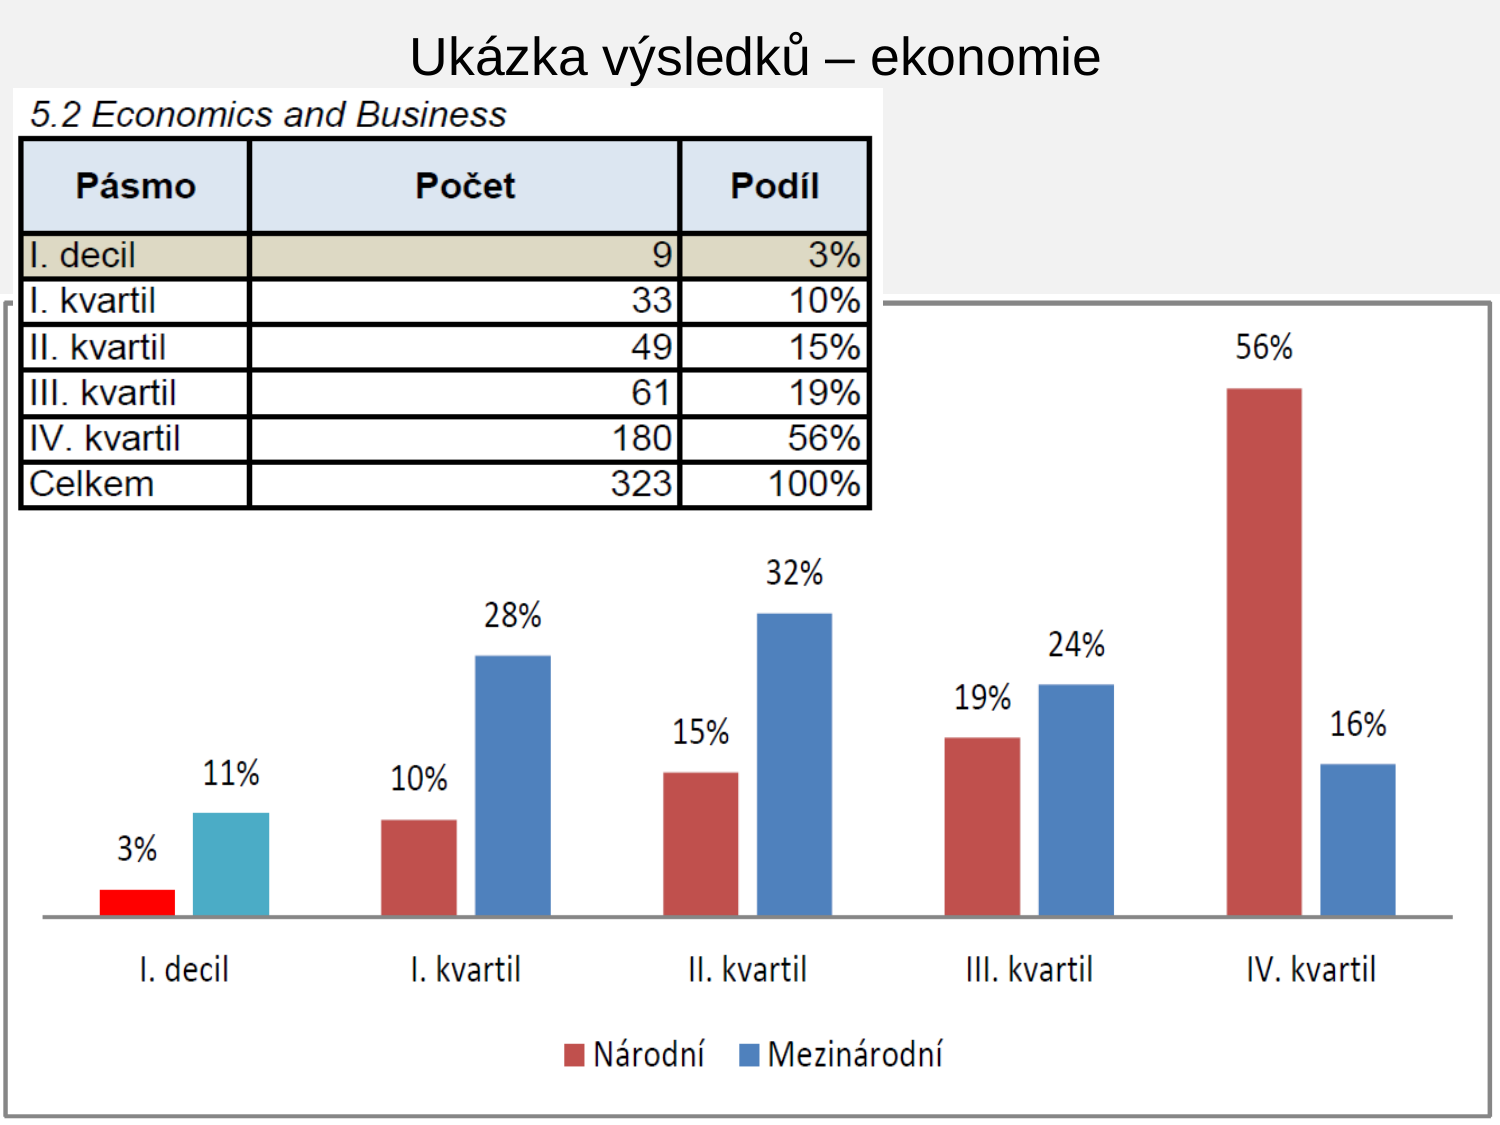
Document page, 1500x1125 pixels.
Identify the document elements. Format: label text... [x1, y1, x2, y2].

picture [0, 88, 1500, 1125]
title Ukázka výsledků – ekonomie [143, 14, 1369, 94]
